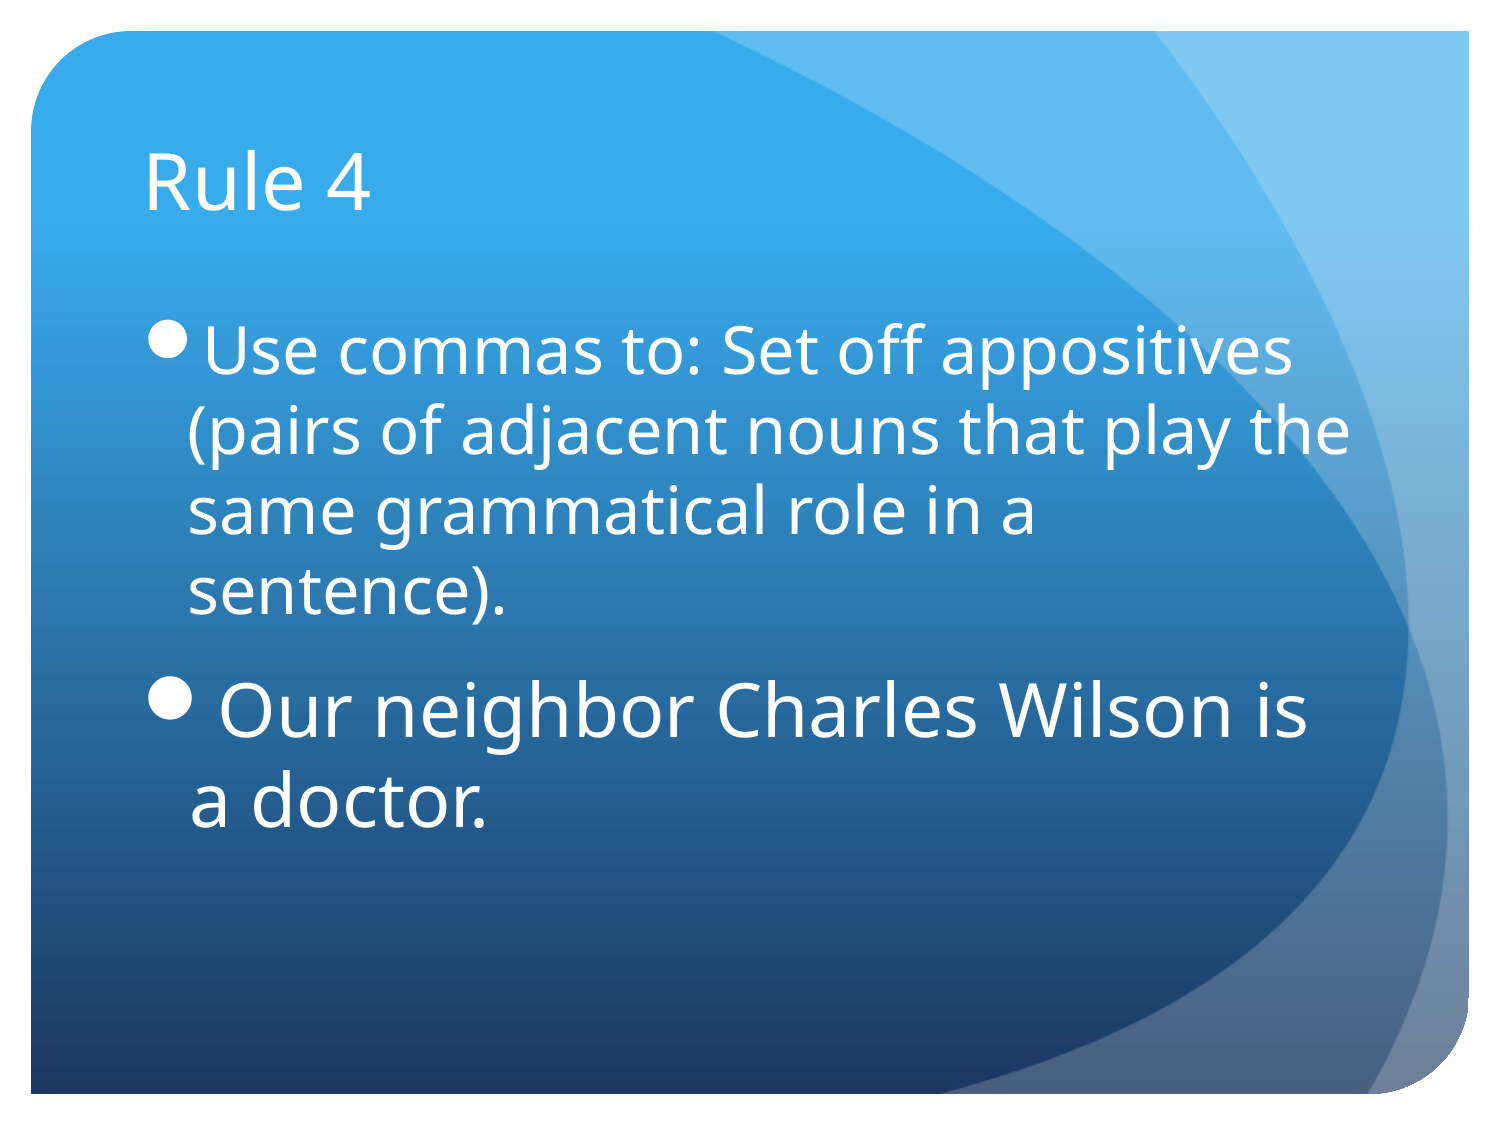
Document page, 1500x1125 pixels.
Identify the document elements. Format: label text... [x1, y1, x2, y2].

list Our neighbor Charles Wilson is a doctor. [127, 654, 1373, 993]
title Rule 4 [127, 62, 1372, 234]
list Use commas to: Set off appositives (pairs of adjacent nouns that play the same grammatical role in a sentence). [127, 299, 1373, 638]
picture [24, 30, 1473, 1094]
